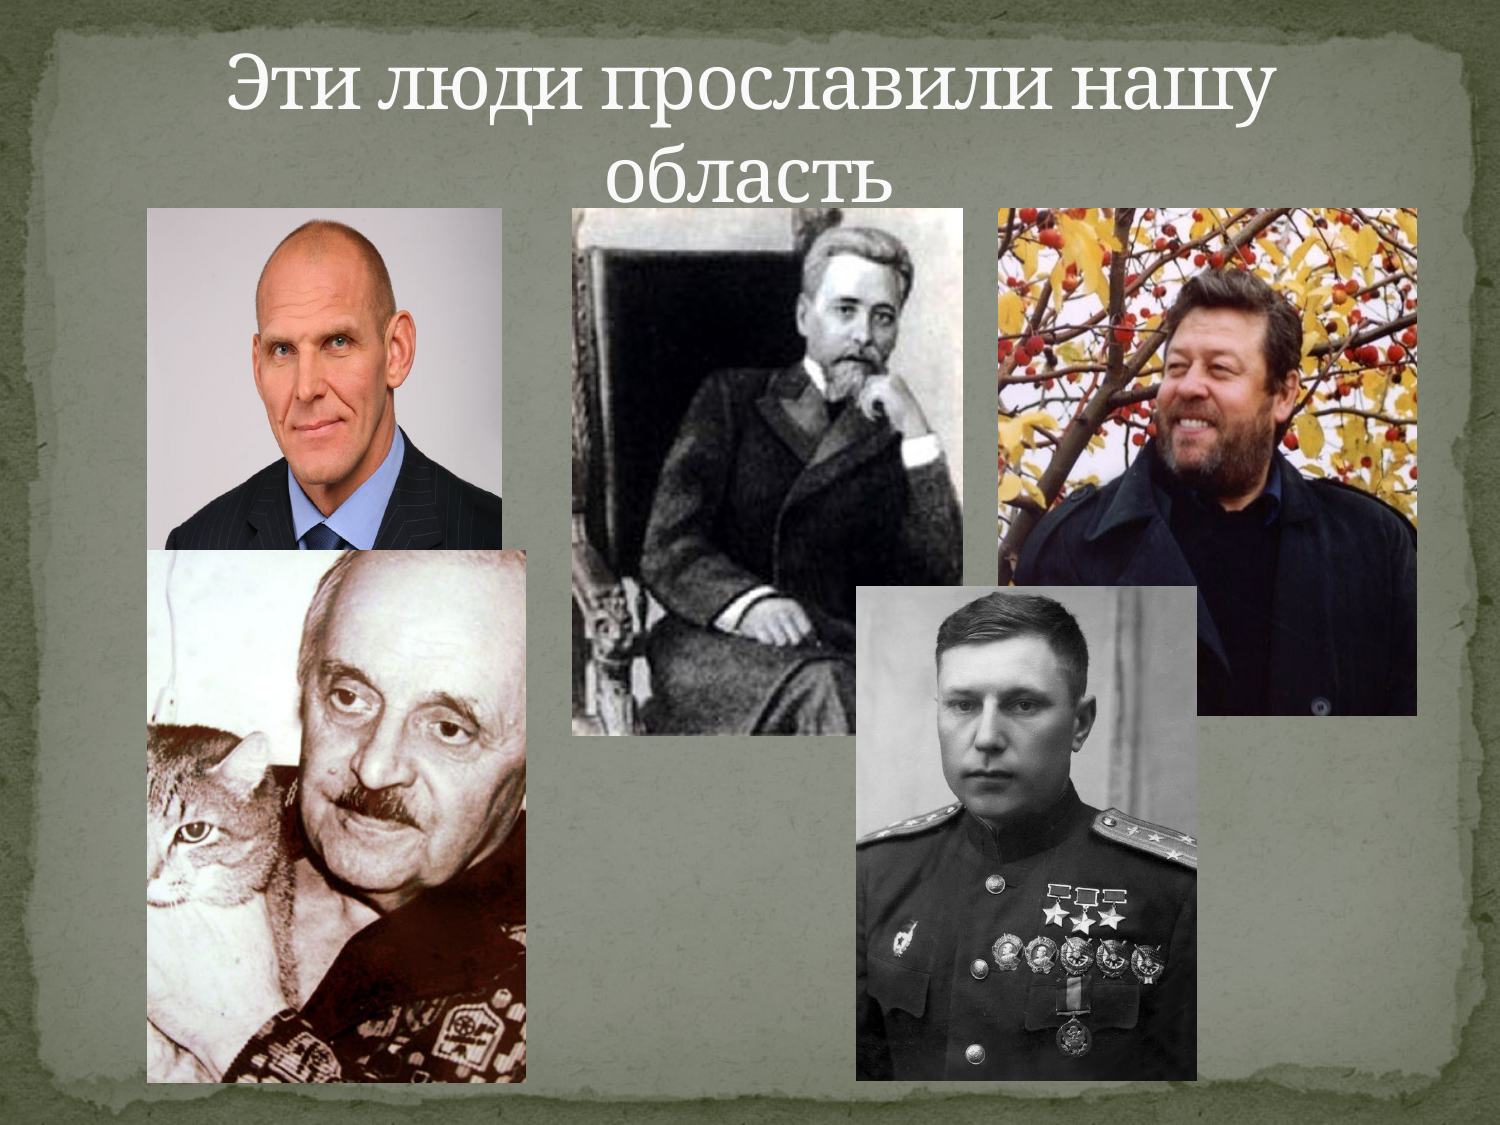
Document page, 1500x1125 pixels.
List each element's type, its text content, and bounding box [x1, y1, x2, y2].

picture [147, 545, 526, 1083]
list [149, 209, 502, 541]
picture [572, 208, 1417, 1081]
title Эти люди прославили нашу область [74, 24, 1425, 225]
